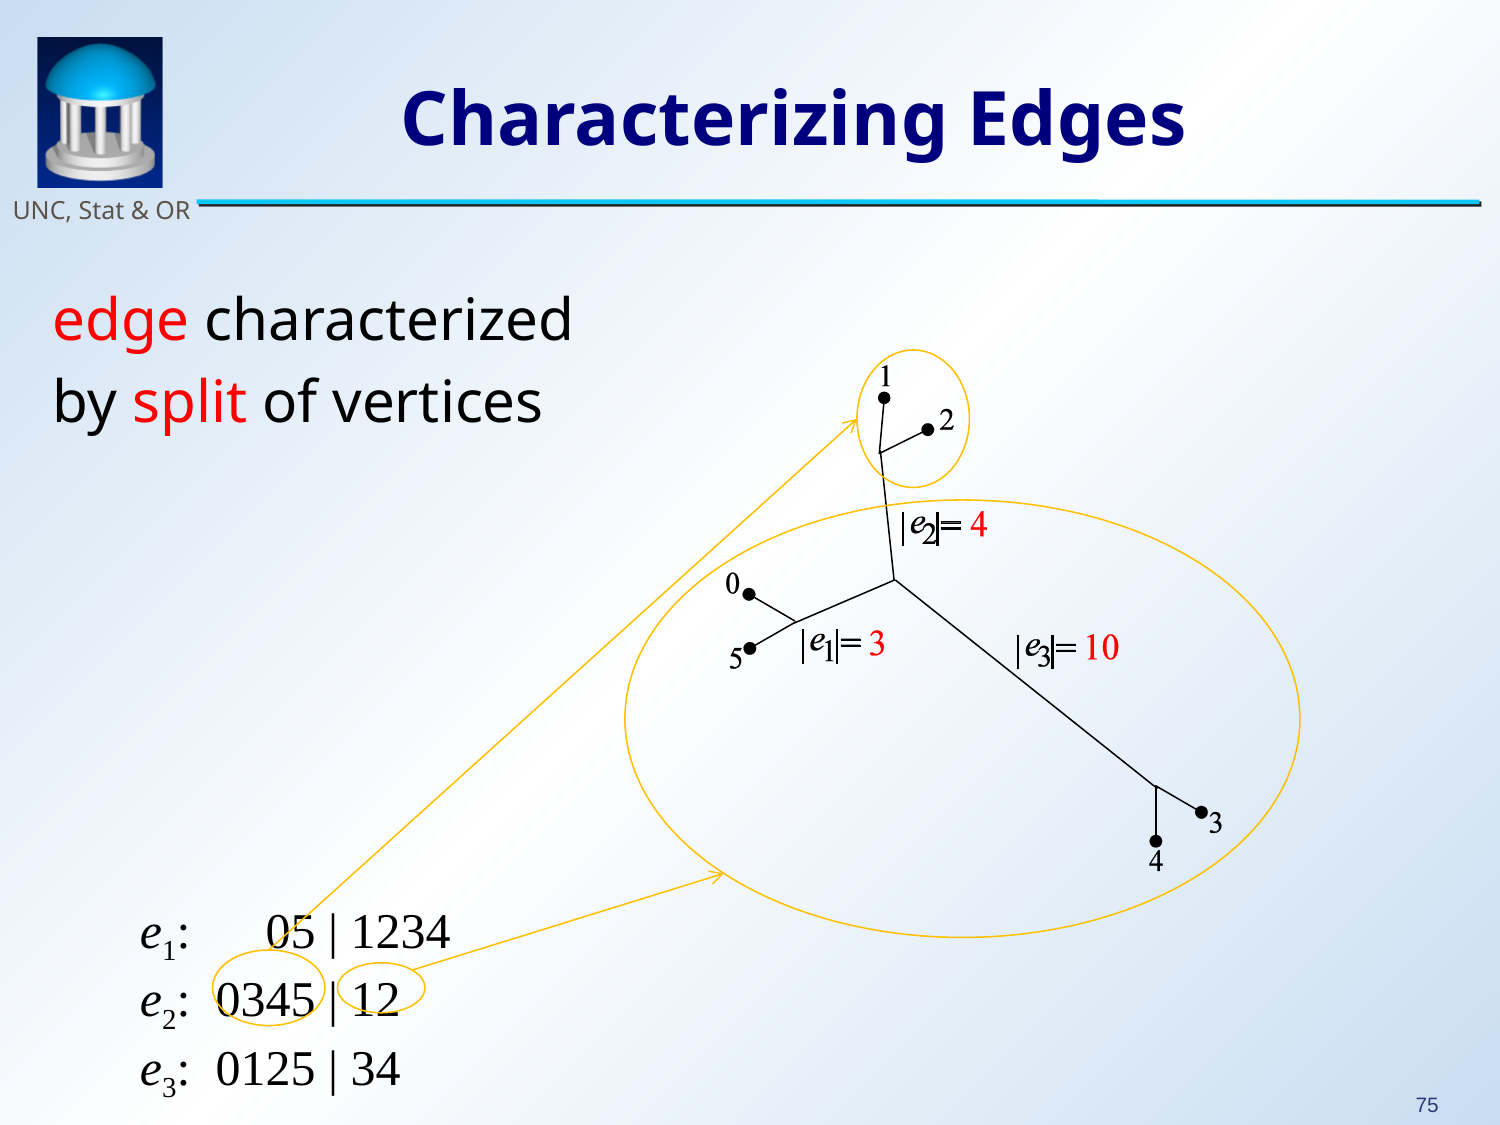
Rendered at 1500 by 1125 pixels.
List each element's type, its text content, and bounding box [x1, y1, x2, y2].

title Characterizing Edges [274, 74, 1313, 156]
picture [724, 361, 1226, 872]
text_box [888, 880, 1191, 938]
text_box [888, 349, 943, 360]
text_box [411, 873, 725, 971]
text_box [268, 418, 858, 951]
text_box [1229, 584, 1300, 853]
text_box e1: 05 | 1234 e2: 0345 | 12 e3: 0125 | 34 [50, 1038, 475, 1111]
text_box edge characterized by split of vertices [37, 274, 888, 1038]
